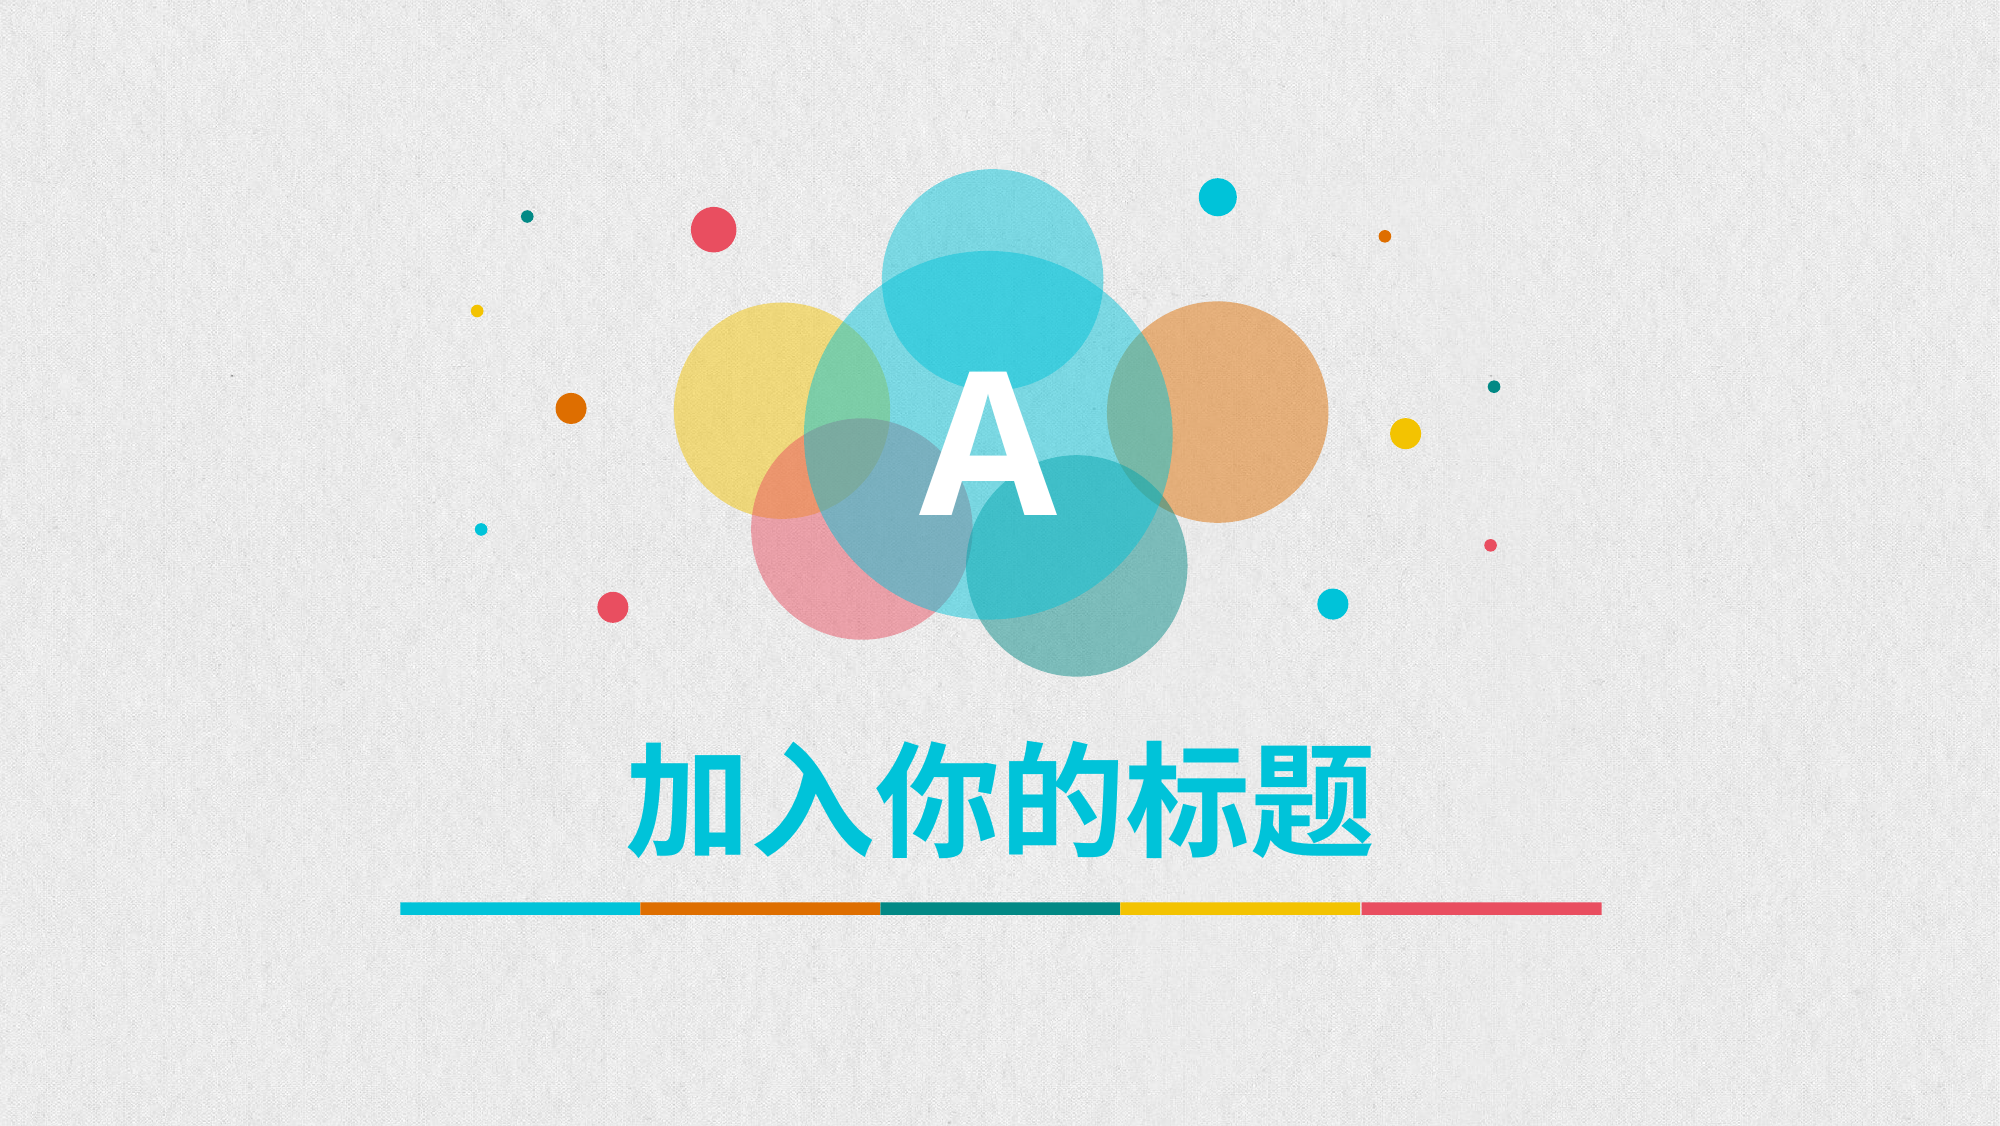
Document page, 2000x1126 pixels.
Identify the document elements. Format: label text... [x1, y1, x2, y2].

text_box [518, 208, 536, 225]
text_box A [801, 248, 1175, 622]
picture [0, 0, 2000, 1126]
text_box [671, 300, 842, 516]
text_box [1196, 176, 1239, 219]
text_box [553, 390, 589, 427]
text_box [472, 521, 490, 538]
text_box [978, 495, 1190, 679]
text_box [400, 902, 1602, 916]
text_box [879, 167, 1106, 289]
text_box [468, 302, 486, 320]
text_box [1482, 536, 1499, 554]
text_box [1388, 416, 1424, 452]
text_box [1485, 378, 1503, 396]
text_box [749, 434, 935, 642]
text_box [595, 589, 631, 625]
text_box 加入你的标题 [262, 741, 1739, 853]
text_box [688, 204, 739, 255]
text_box [1376, 227, 1394, 245]
text_box [1142, 299, 1331, 525]
text_box [1315, 586, 1351, 622]
